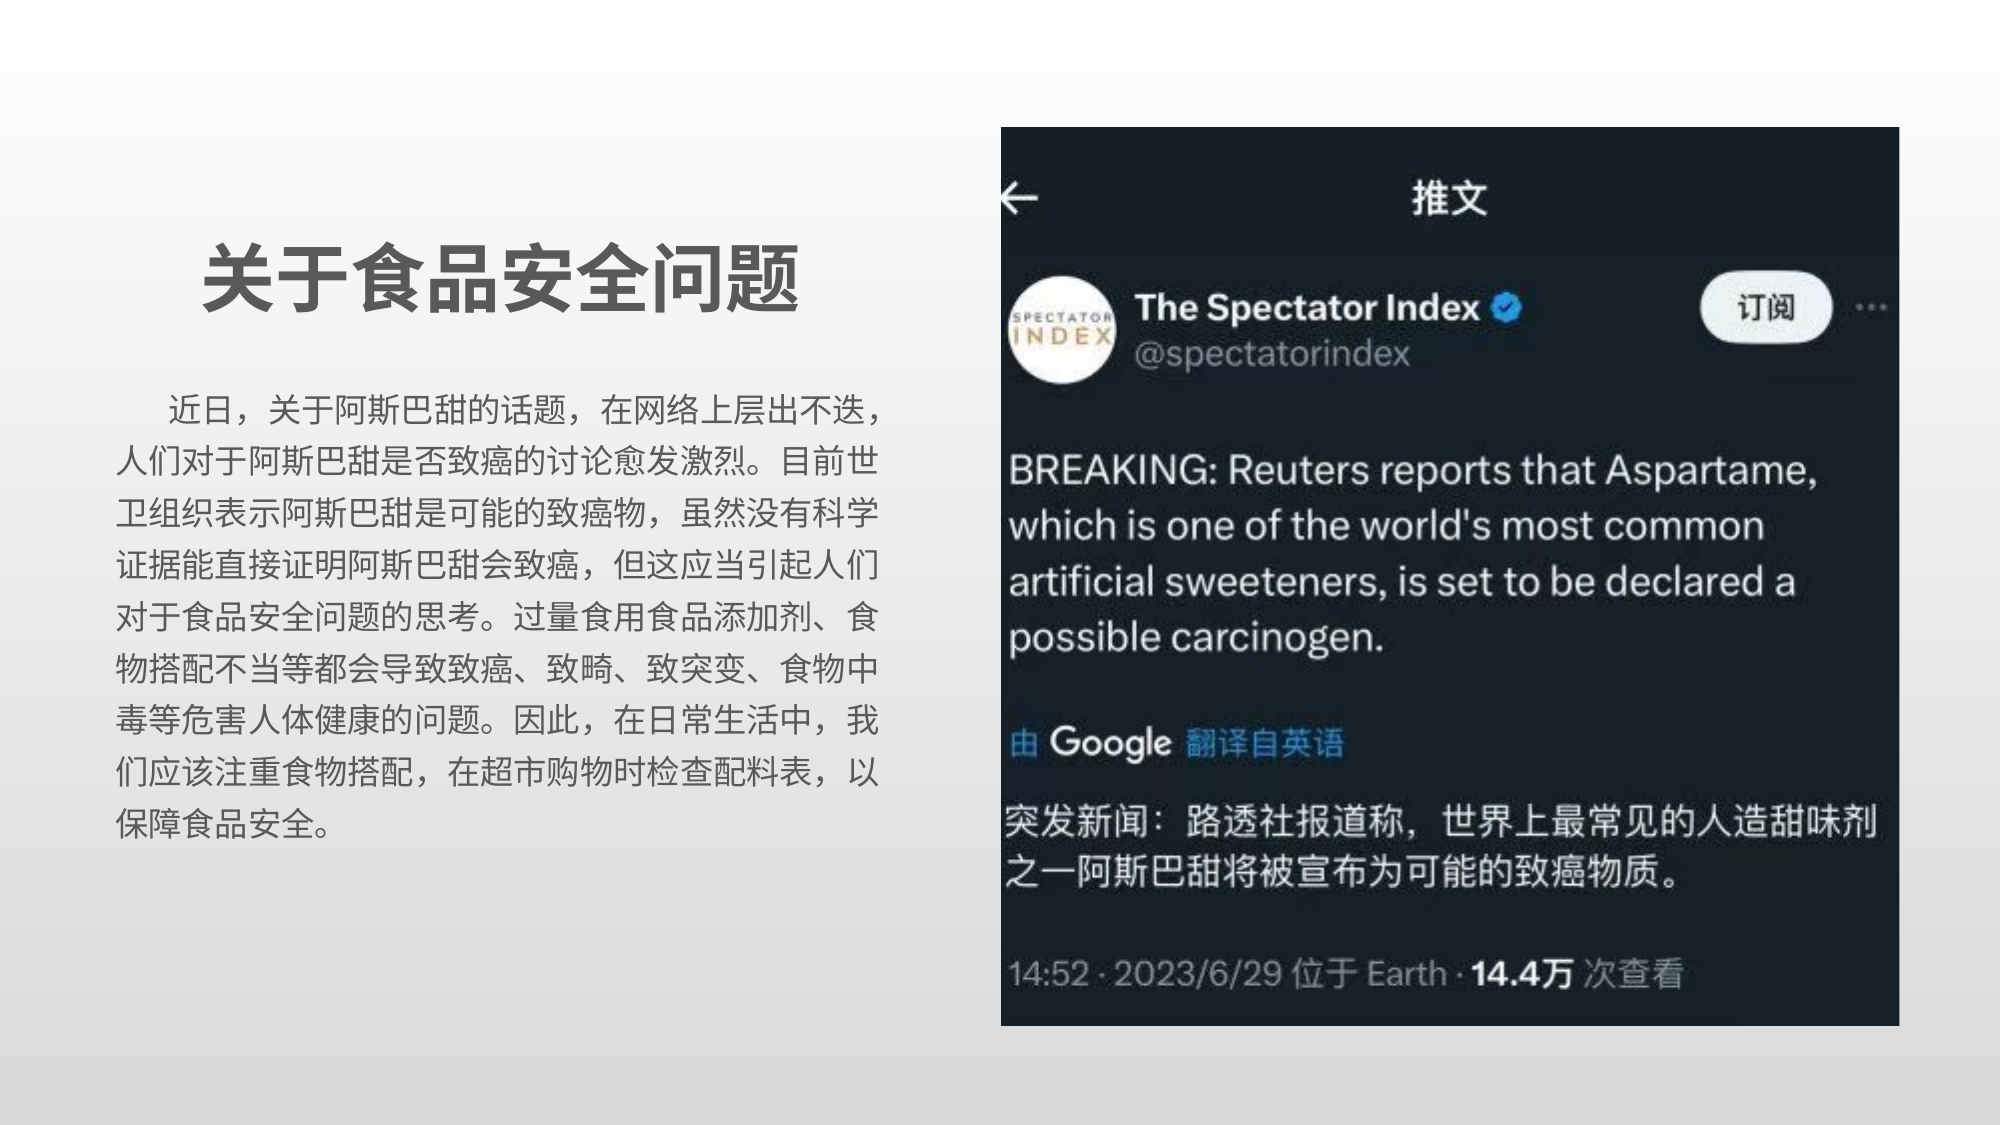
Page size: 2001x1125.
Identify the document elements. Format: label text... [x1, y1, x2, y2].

text_box 关于食品安全问题 [100, 82, 901, 329]
picture [1001, 127, 1900, 1026]
text_box 近日，关于阿斯巴甜的话题，在网络上层出不迭，人们对于阿斯巴甜是否致癌的讨论愈发激烈。目前世卫组织表示阿斯巴甜是可能的致癌物，虽然没有科学证据能直接证明阿斯巴甜会致癌，但这应当引起人们对于食品安全问题的思考。过量食用食品添加剂、食物搭配不当等都会导致致癌、致畸、致突变、食物中毒等危害人体健康的问题。因此，在日常生活中，我们应该注重食物搭配，在超市购物时检查配料表，以保障食品安全。 [100, 369, 901, 1026]
